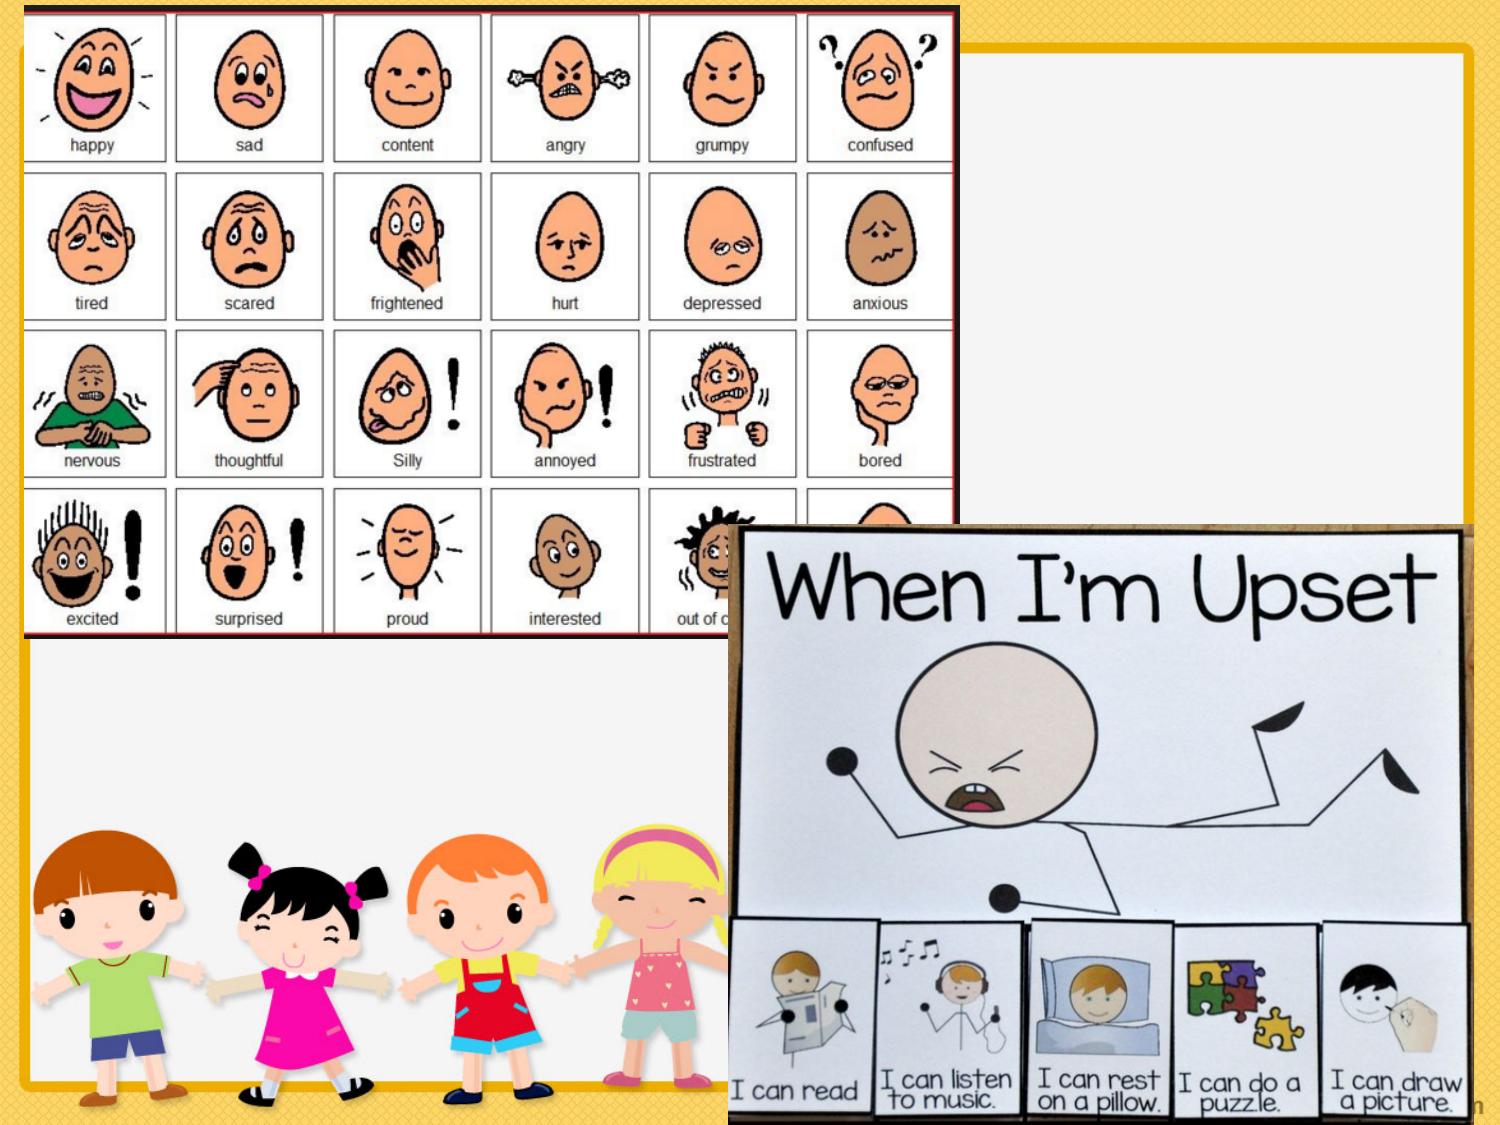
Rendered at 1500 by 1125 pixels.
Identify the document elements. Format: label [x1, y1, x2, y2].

picture [0, 0, 1500, 1125]
list [24, 5, 960, 639]
